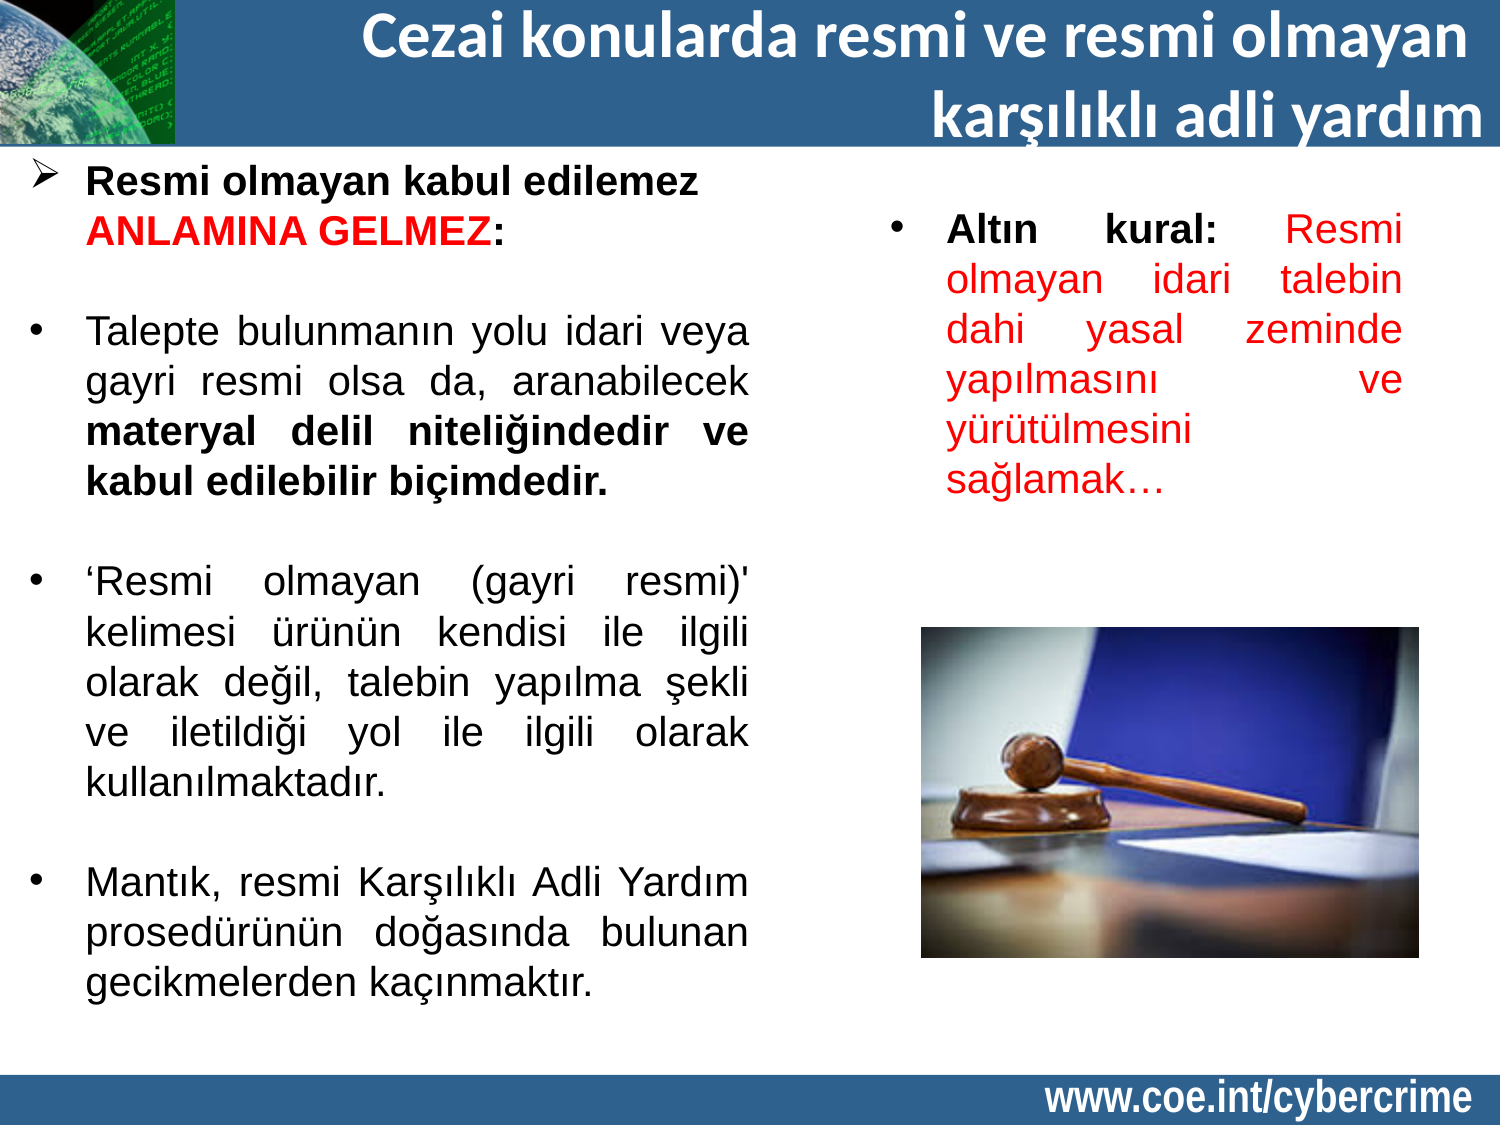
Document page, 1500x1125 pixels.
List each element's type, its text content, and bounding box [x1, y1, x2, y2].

picture [921, 627, 1419, 958]
text_box www.coe.int/cybercrime [1030, 1059, 1500, 1125]
text_box Altın kural: Resmi olmayan idari talebin dahi yasal zeminde yapılmasını ve yürütülmesini sağlamak… [874, 193, 1418, 509]
picture [0, 0, 175, 144]
text_box [0, 1073, 1030, 1125]
text_box Resmi olmayan kabul edilemez ANLAMINA GELMEZ: Talepte bulunmanın yolu idari veya gayri resmi olsa da, aranabilecek materyal delil niteliğindedir ve kabul edilebilir biçimdedir. ‘Resmi olmayan (gayri resmi)' kelimesi ürünün kendisi ile ilgili olarak değil, talebin yapılma şekli ve iletildiği yol ile ilgili olarak kullanılmaktadır. Mantık, resmi Karşılıklı Adli Yardım prosedürünün doğasında bulunan gecikmelerden kaçınmaktır. [14, 146, 765, 1012]
text_box Cezai konularda resmi ve resmi olmayan karşılıklı adli yardım [179, 0, 1500, 149]
